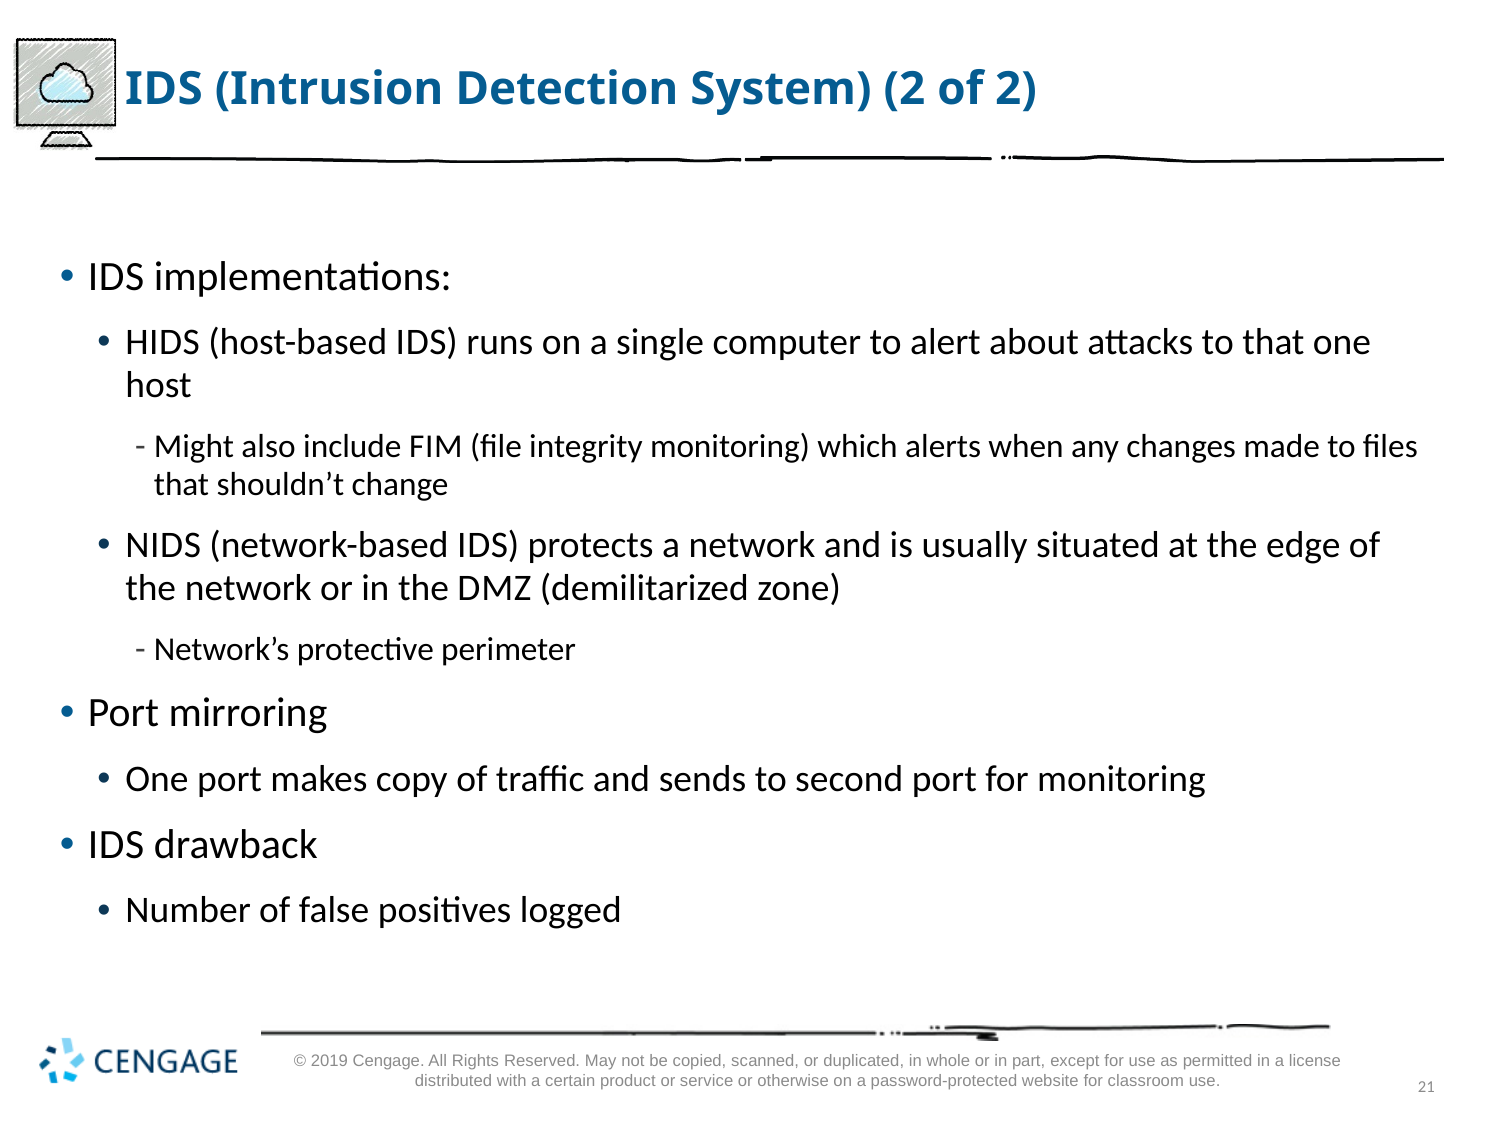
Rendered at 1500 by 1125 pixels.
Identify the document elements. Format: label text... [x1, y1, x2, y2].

picture [19, 1024, 250, 1096]
title I D S (Intrusion Detection System) (2 of 2) [125, 66, 1442, 116]
picture [261, 1024, 1331, 1041]
picture [13, 36, 117, 151]
footer © 2019 Cengage. All Rights Reserved. May not be copied, scanned, or duplicated, in whole or in part, except for use as permitted in a license distributed with a certain product or service or otherwise on a password-protected website for classroom use. [262, 1050, 1375, 1091]
picture [95, 155, 1444, 163]
list I D S implementations: H I D S (host-based I D S) runs on a single computer to alert about attacks to that one host Might also include F I M (file integrity monitoring) which alerts when any changes made to files that shouldn’t change N I D S (network-based I D S) protects a network and is usually situated at the edge of the network or in the D M Z (demilitarized zone) Network’s protective perimeter Port mirroring One port makes copy of traffic and sends to second port for monitoring I D S drawback Number of false positives logged [59, 252, 1441, 939]
